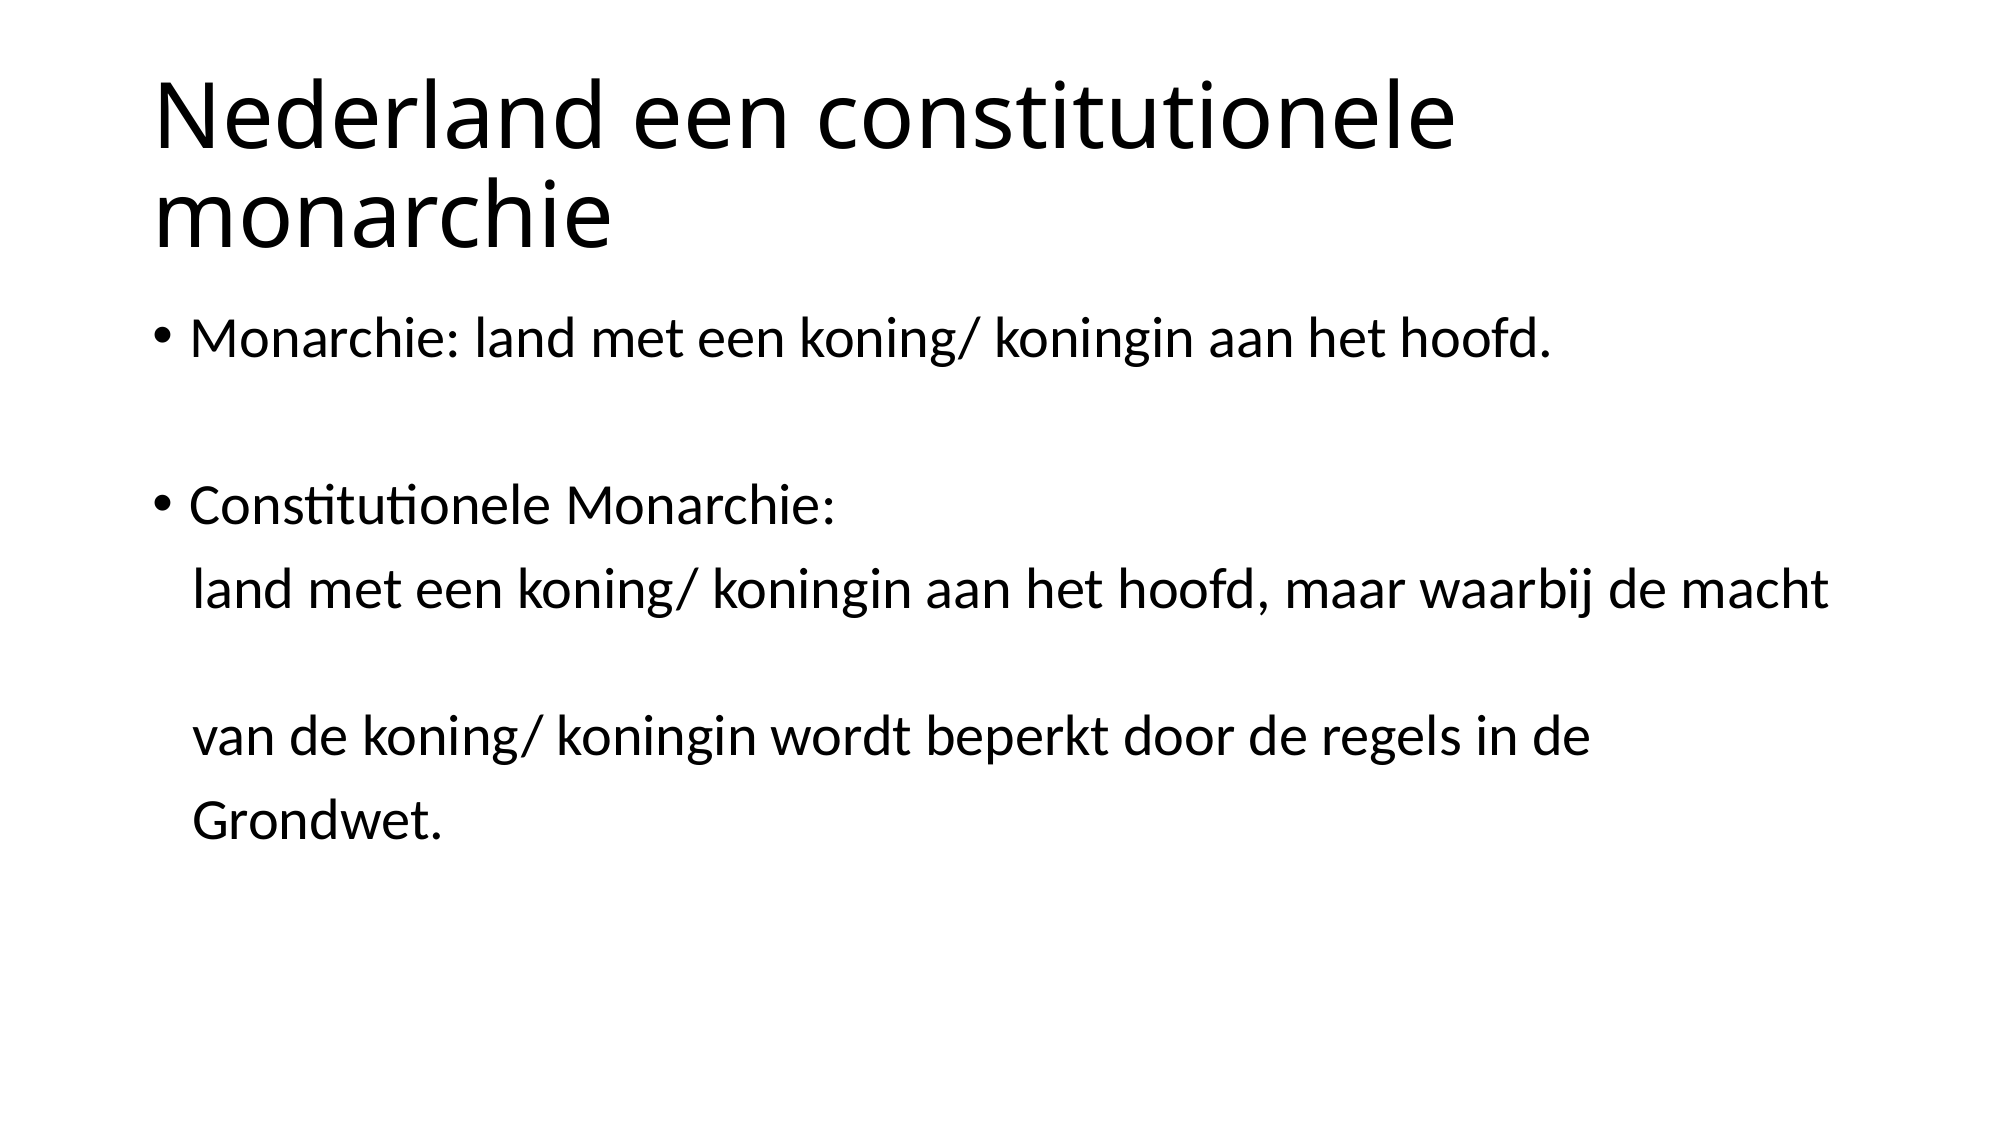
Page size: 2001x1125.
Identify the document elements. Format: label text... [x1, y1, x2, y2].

title Nederland een constitutionele monarchie [137, 59, 1863, 278]
list Monarchie: land met een koning/ koningin aan het hoofd. Constitutionele Monarchie: land met een koning/ koningin aan het hoofd, maar waarbij de macht van de koning/ koningin wordt beperkt door de regels in de Grondwet. [137, 299, 1863, 1014]
